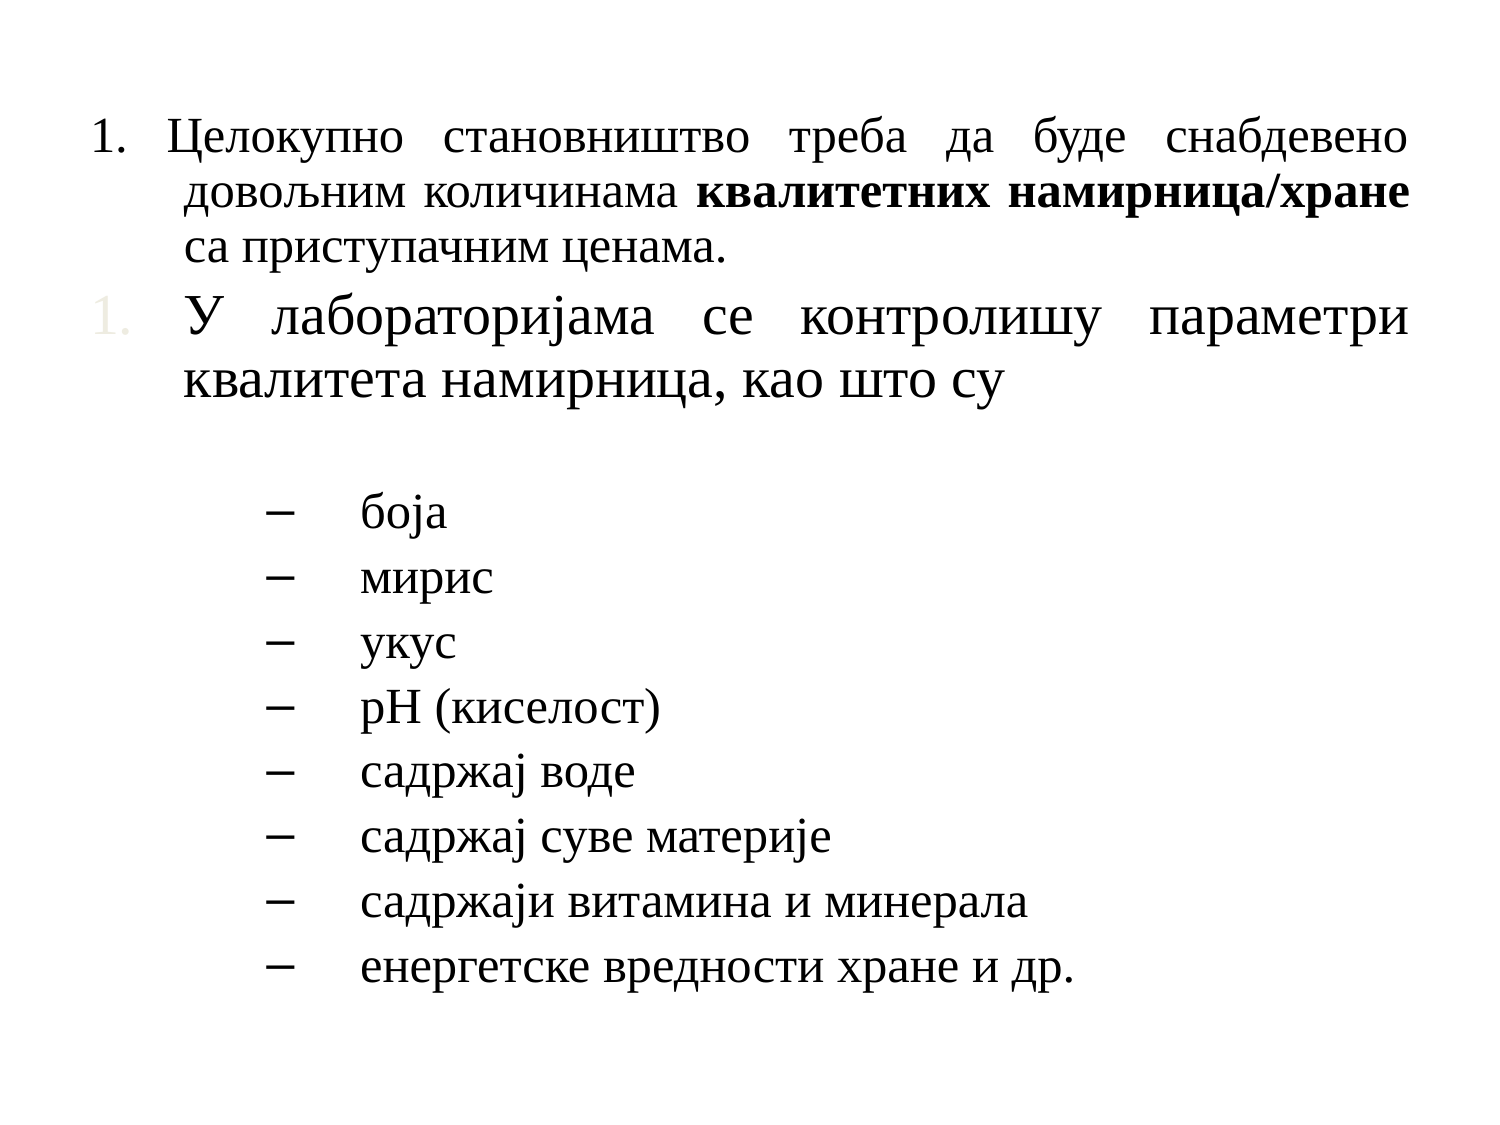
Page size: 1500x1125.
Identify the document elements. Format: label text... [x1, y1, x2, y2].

list 1. Целокупно становништво треба да буде снабдевено довољним количинама квалитетних намирница/хране са приступачним ценама. У лабораторијама се контролишу параметри квалитета намирница, као што су боја мирис укус рН (киселост) садржај воде садржај суве материје садржаји витамина и минерала енергетске вредности хране и др. [75, 101, 1425, 1006]
